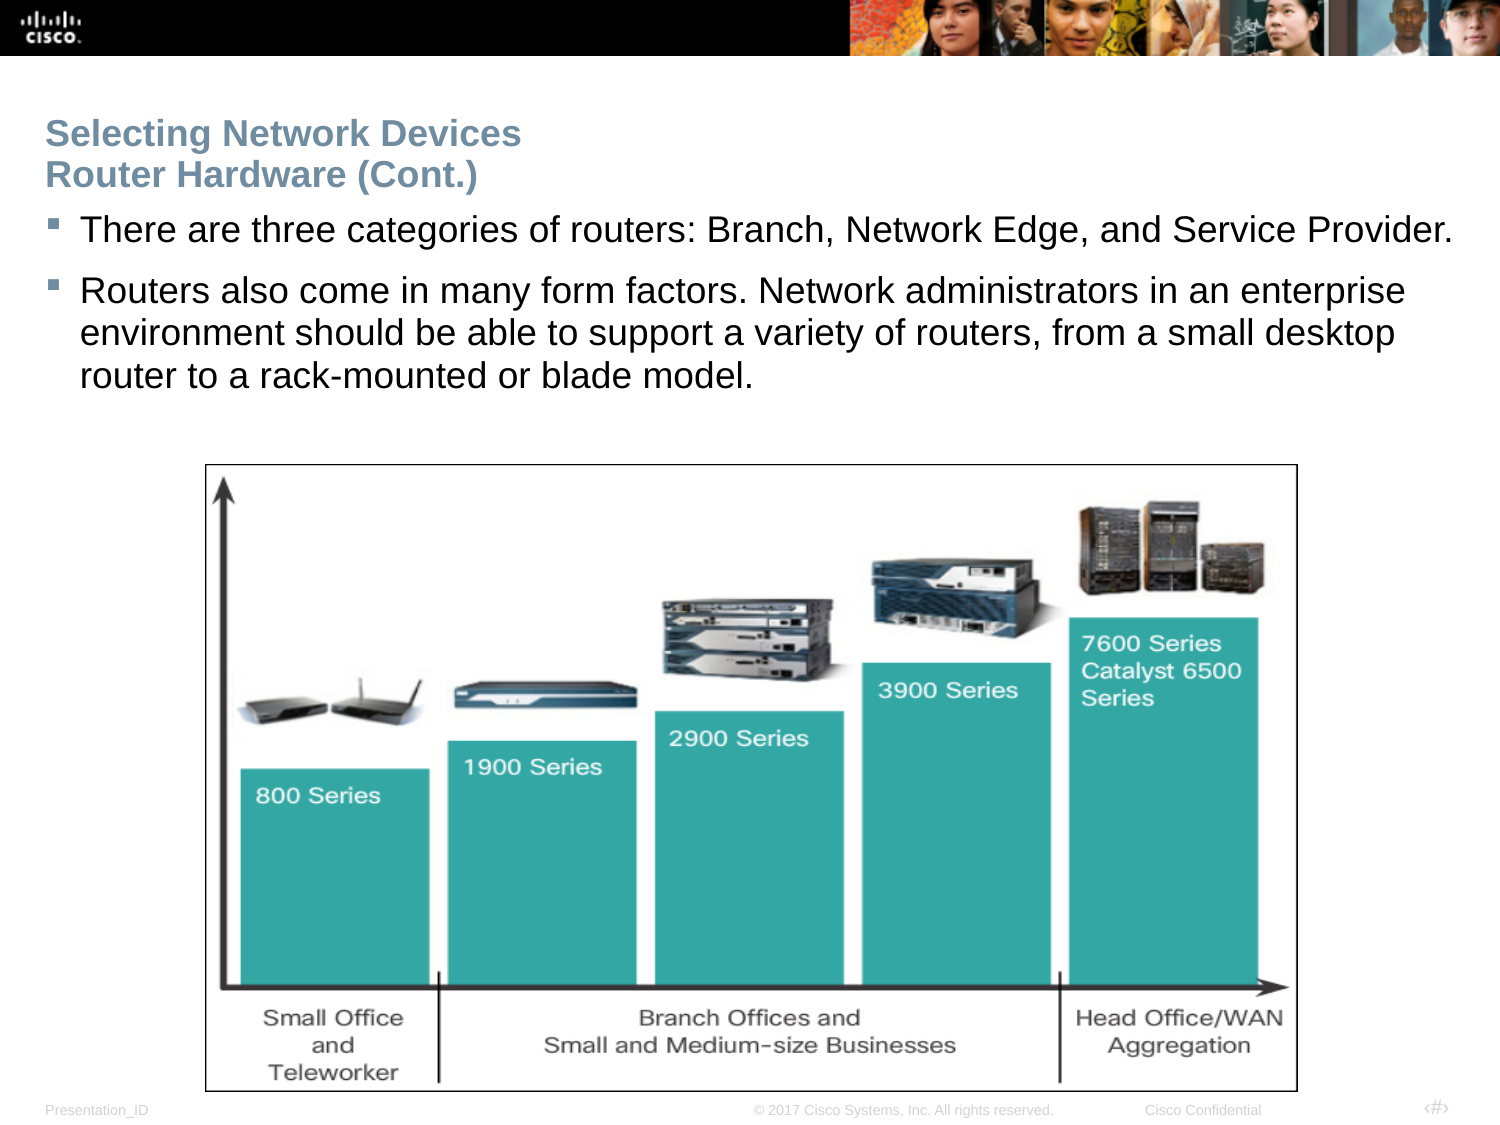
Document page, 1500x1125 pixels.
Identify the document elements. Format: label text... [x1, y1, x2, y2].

title Selecting Network Devices Router Hardware (Cont.) [31, 64, 1471, 202]
picture [204, 464, 1298, 1092]
list There are three categories of routers: Branch, Network Edge, and Service Provider. Routers also come in many form factors. Network administrators in an enterprise environment should be able to support a variety of routers, from a small desktop router to a rack-mounted or blade model. [31, 202, 1471, 447]
picture [0, 0, 1500, 56]
